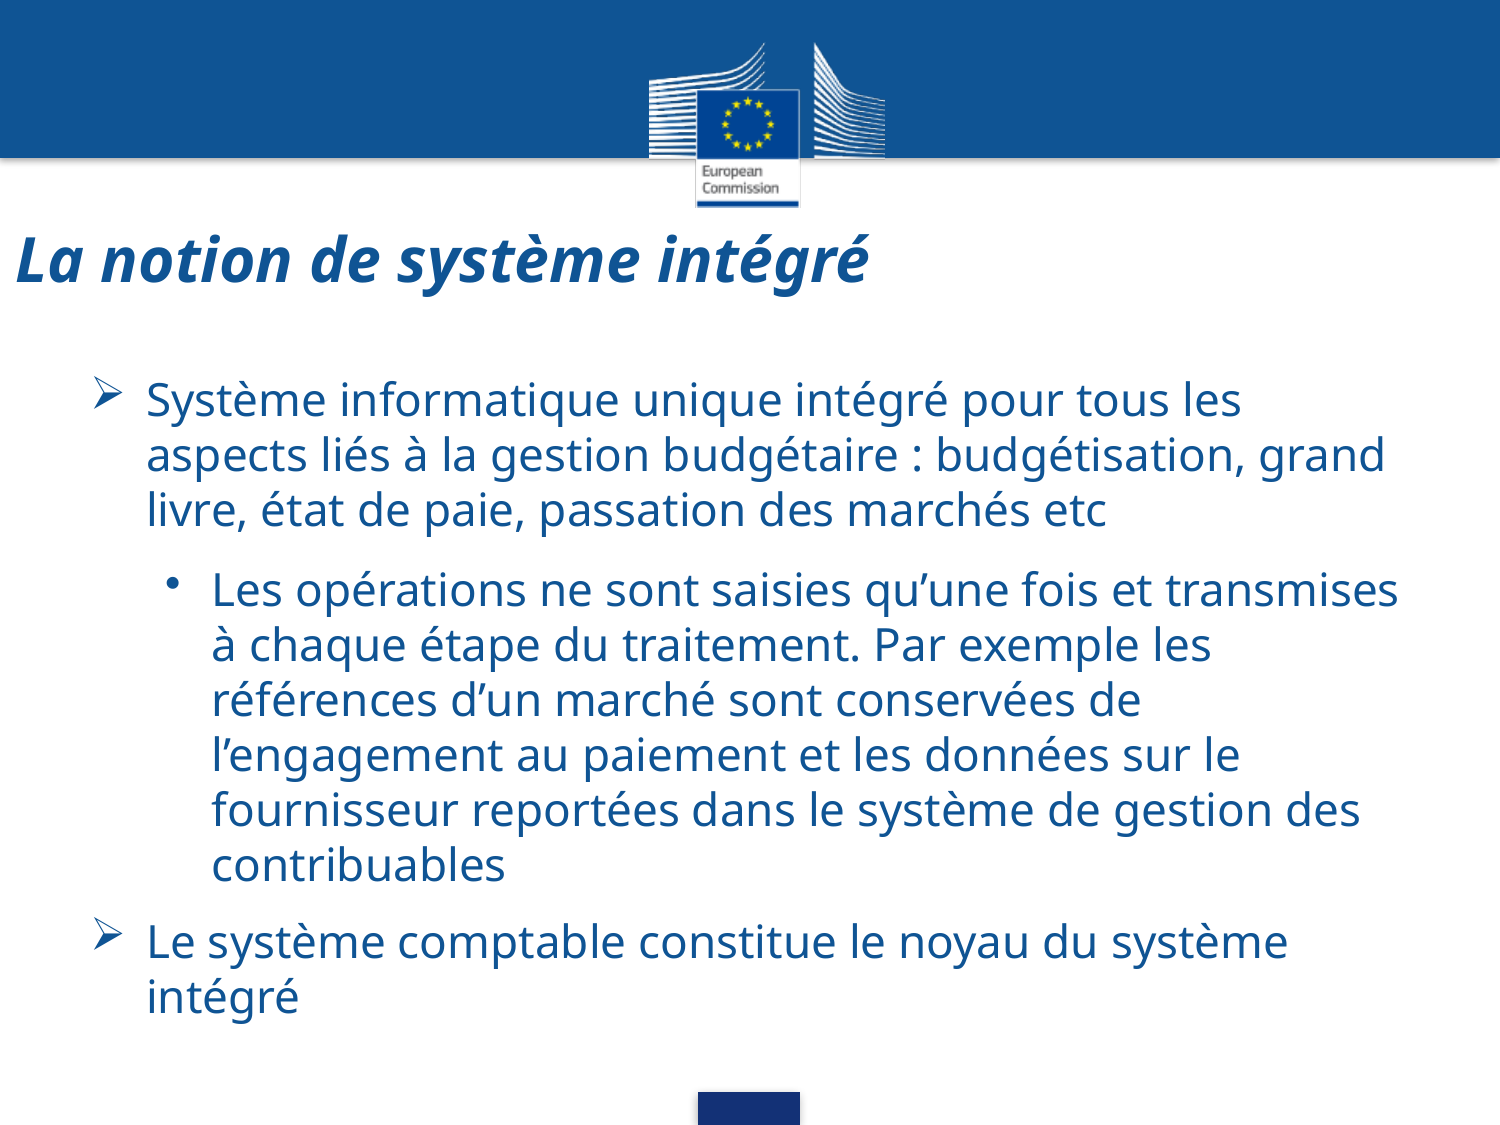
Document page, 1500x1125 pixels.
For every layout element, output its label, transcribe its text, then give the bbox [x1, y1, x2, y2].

list Système informatique unique intégré pour tous les aspects liés à la gestion budgétaire : budgétisation, grand livre, état de paie, passation des marchés etc Les opérations ne sont saisies qu’une fois et transmises à chaque étape du traitement. Par exemple les références d’un marché sont conservées de l’engagement au paiement et les données sur le fournisseur reportées dans le système de gestion des contribuables Le système comptable constitue le noyau du système intégré [75, 363, 1425, 988]
title La notion de système intégré [0, 163, 1500, 352]
picture [649, 42, 885, 163]
